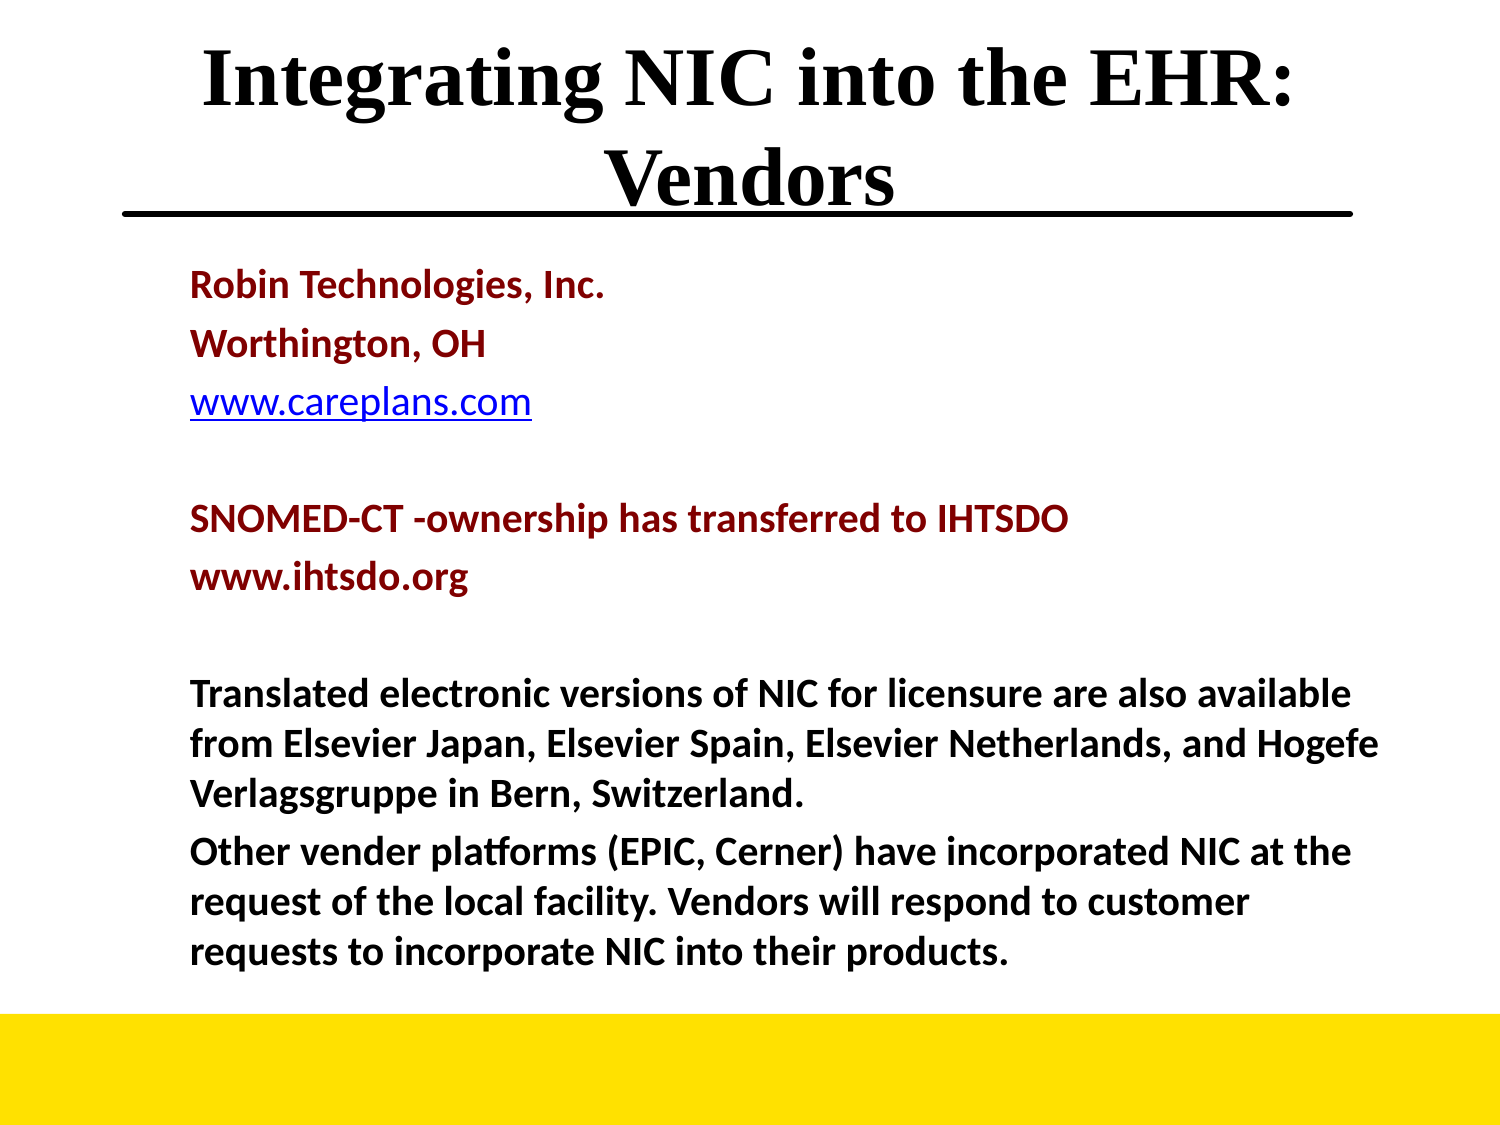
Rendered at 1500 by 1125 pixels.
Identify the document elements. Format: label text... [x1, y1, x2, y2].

title Integrating NIC into the EHR: Vendors [75, 45, 1425, 200]
list Robin Technologies, Inc. Worthington, OH www.careplans.com SNOMED-CT -ownership has transferred to IHTSDO www.ihtsdo.org Translated electronic versions of NIC for licensure are also available from Elsevier Japan, Elsevier Spain, Elsevier Netherlands, and Hogefe Verlagsgruppe in Bern, Switzerland. Other vender platforms (EPIC, Cerner) have incorporated NIC at the request of the local facility. Vendors will respond to customer requests to incorporate NIC into their products. [174, 249, 1400, 993]
